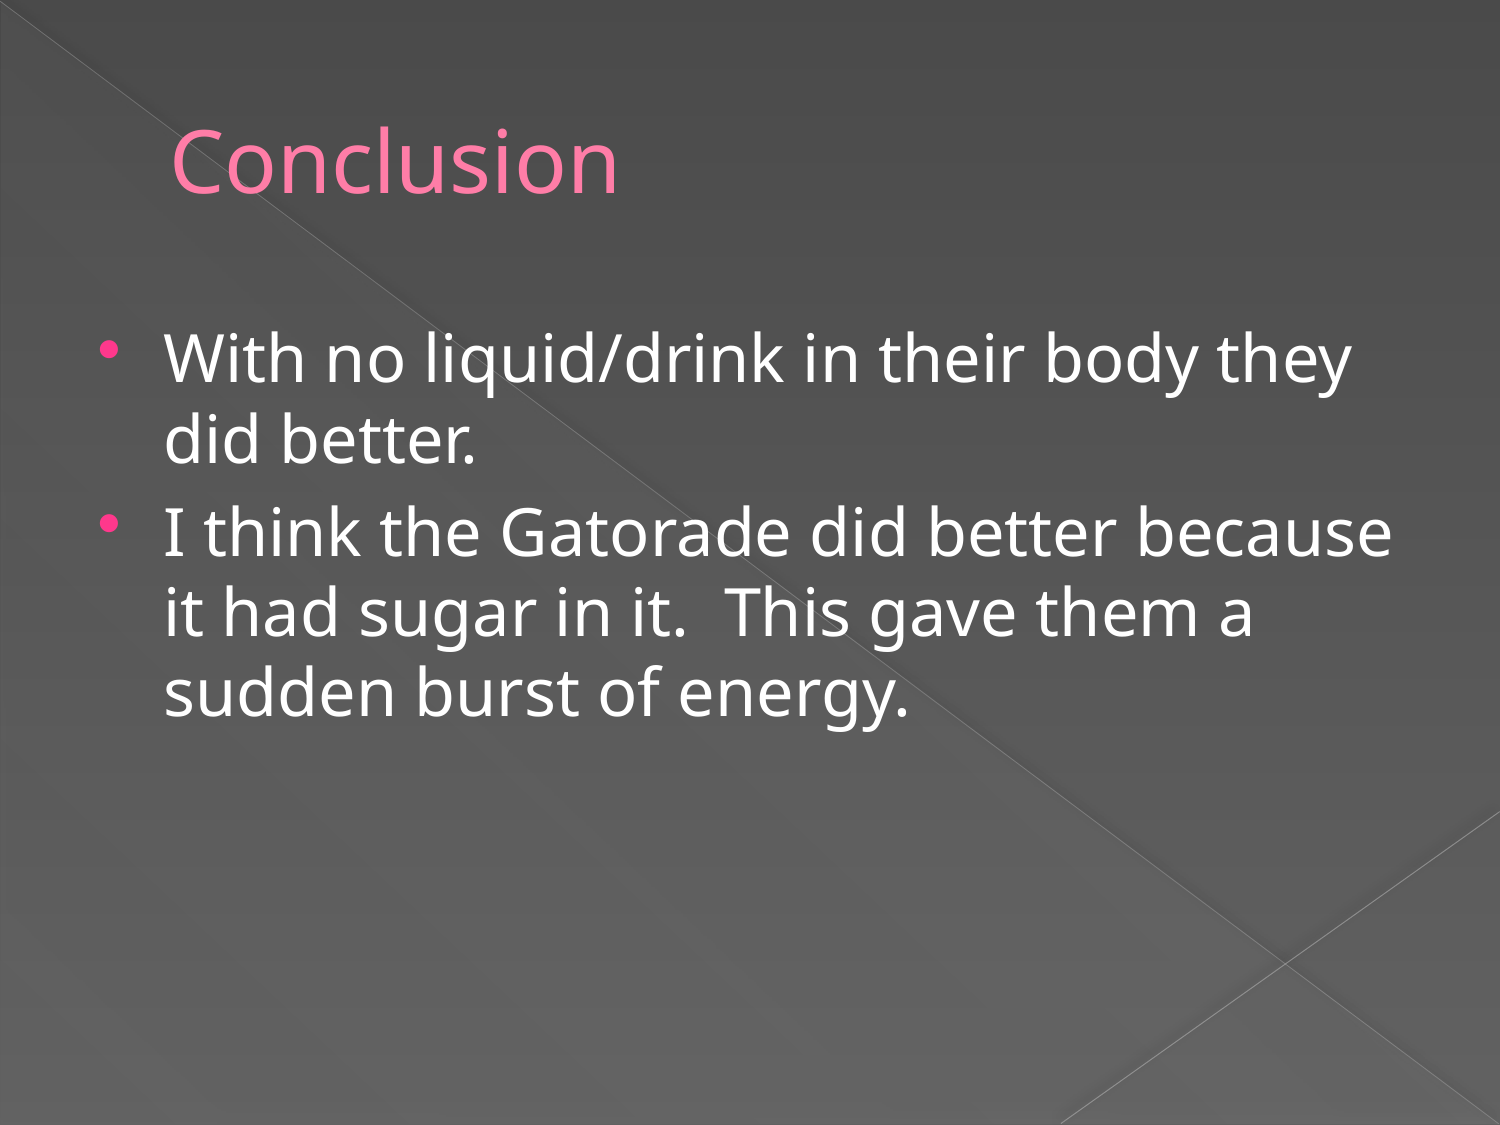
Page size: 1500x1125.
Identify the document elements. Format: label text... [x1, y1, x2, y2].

title Conclusion [75, 43, 1425, 274]
list With no liquid/drink in their body they did better. I think the Gatorade did better because it had sugar in it. This gave them a sudden burst of energy. [75, 308, 1425, 1059]
